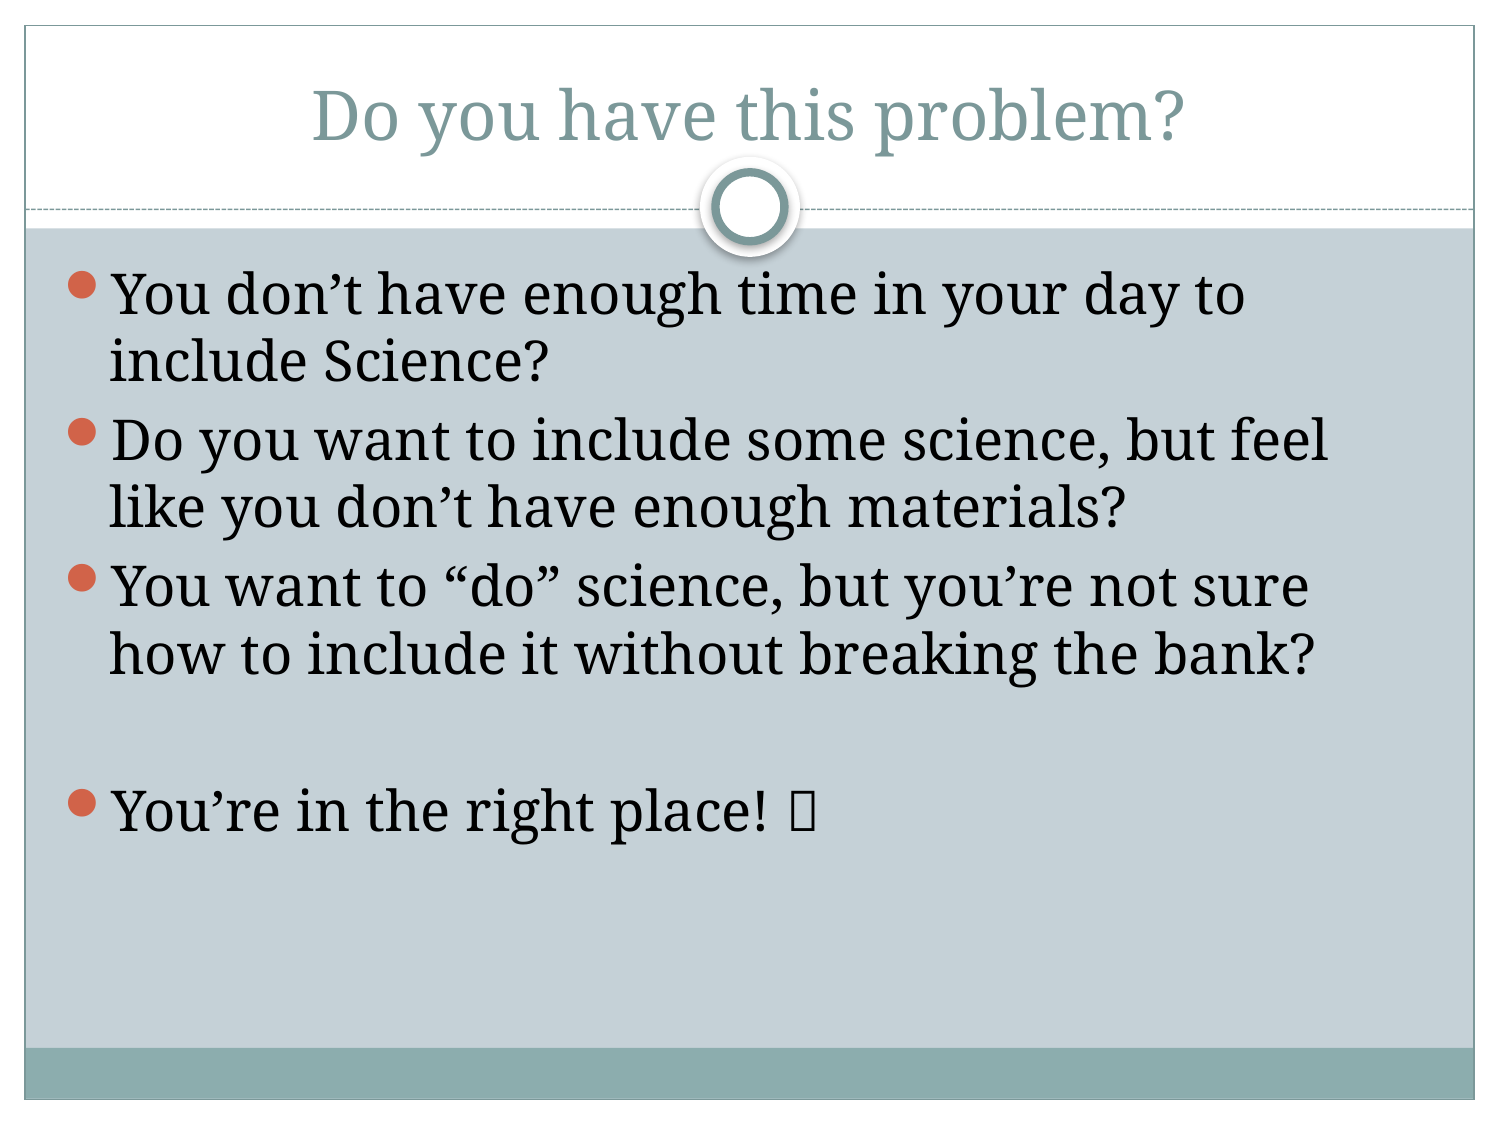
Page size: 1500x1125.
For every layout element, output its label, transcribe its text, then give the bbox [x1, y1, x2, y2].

title Do you have this problem? [49, 37, 1450, 162]
list You don’t have enough time in your day to include Science? Do you want to include some science, but feel like you don’t have enough materials? You want to “do” science, but you’re not sure how to include it without breaking the bank? You’re in the right place!  [49, 250, 1445, 1001]
